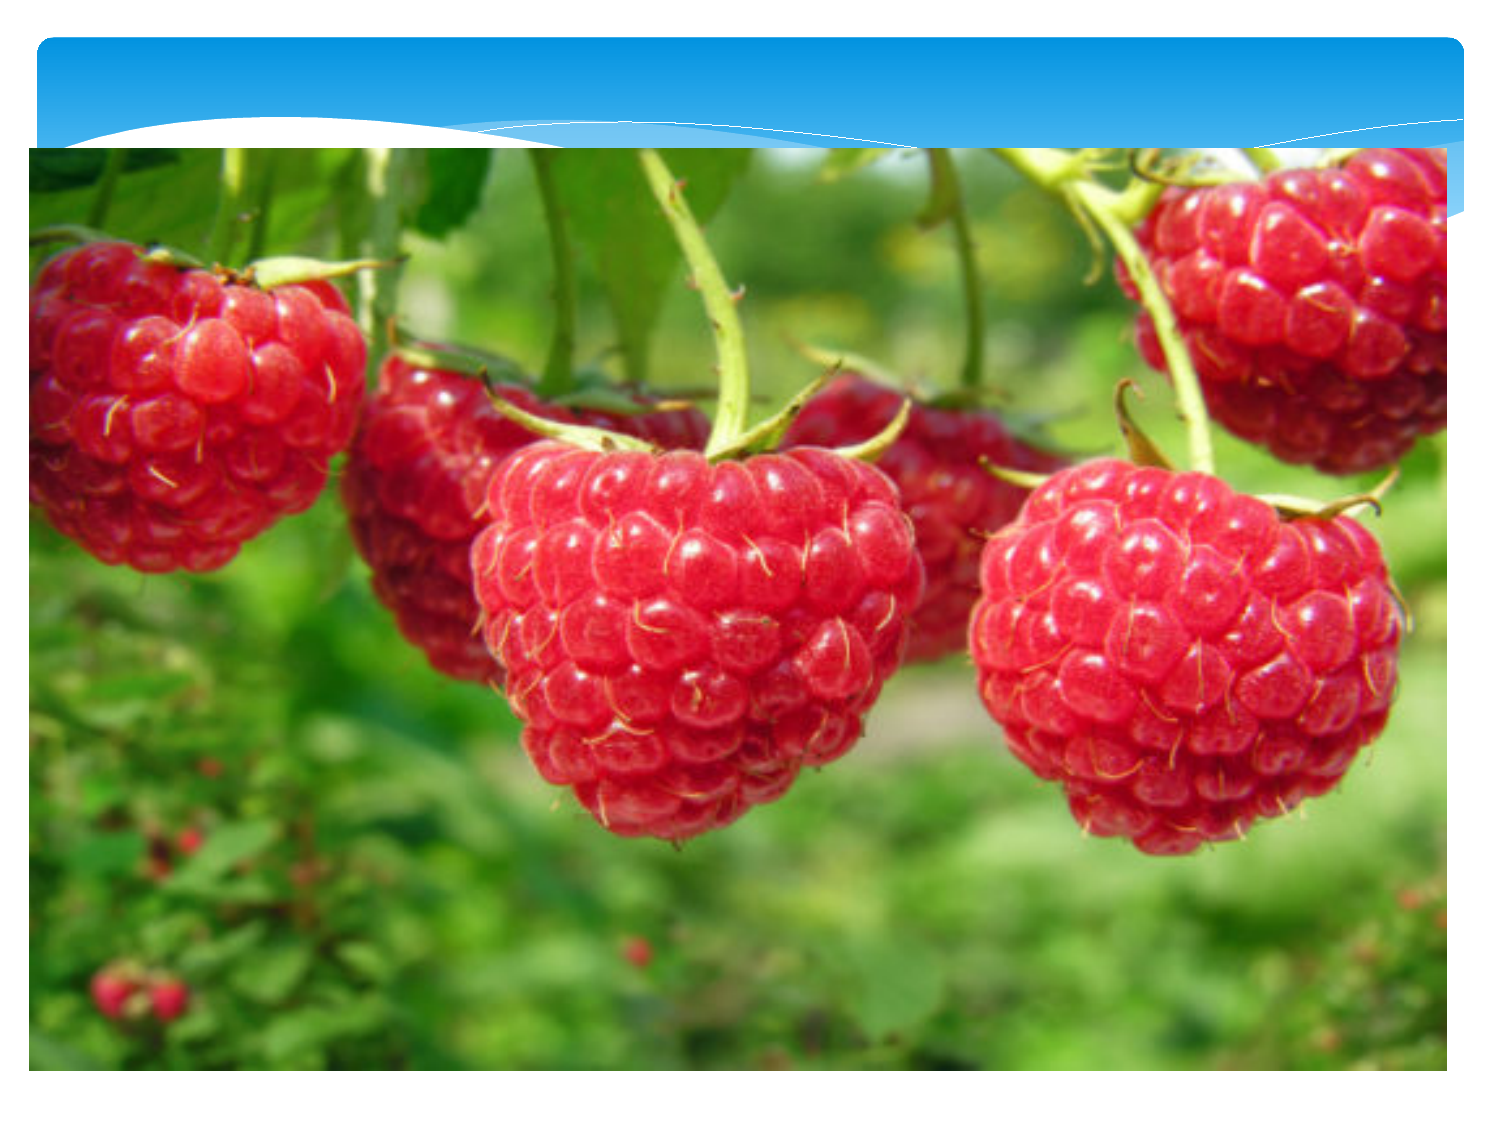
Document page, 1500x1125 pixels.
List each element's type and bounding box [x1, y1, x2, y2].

picture [29, 148, 1448, 1071]
